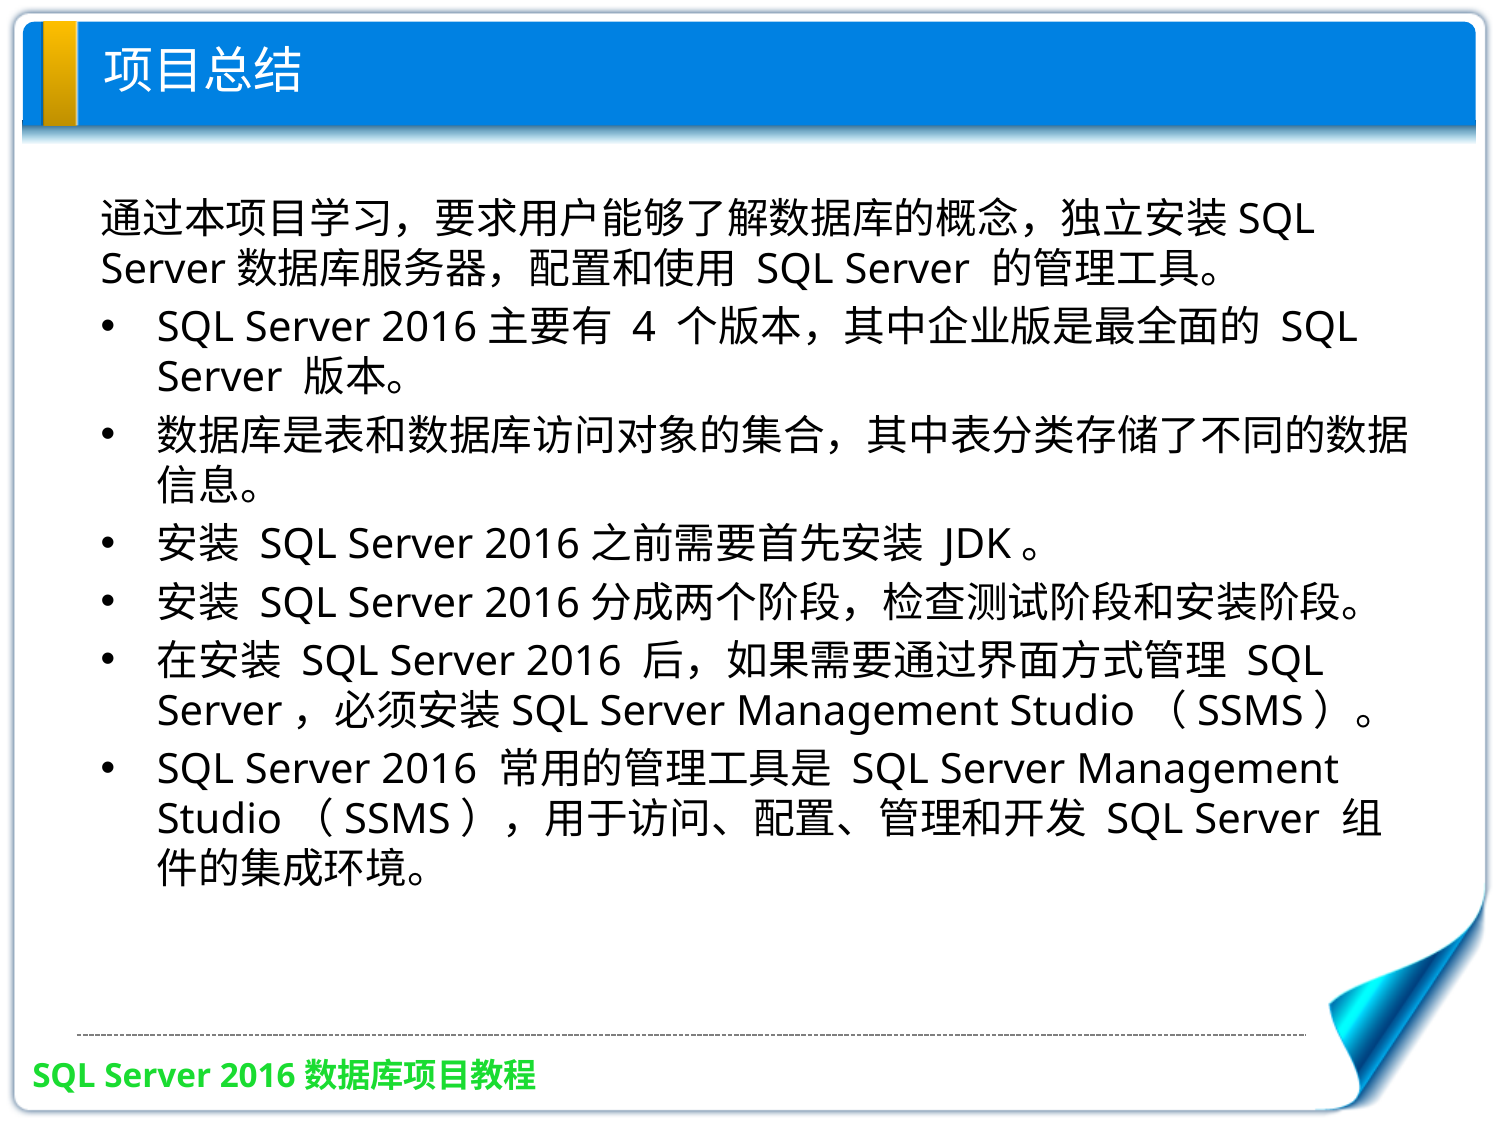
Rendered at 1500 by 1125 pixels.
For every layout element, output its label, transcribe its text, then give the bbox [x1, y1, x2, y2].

list 通过本项目学习，要求用户能够了解数据库的概念，独立安装SQL Server数据库服务器，配置和使用 SQL Server 的管理工具。 SQL Server 2016主要有 4 个版本，其中企业版是最全面的 SQL Server 版本。 数据库是表和数据库访问对象的集合，其中表分类存储了不同的数据信息。 安装 SQL Server 2016之前需要首先安装 JDK。 安装 SQL Server 2016分成两个阶段，检查测试阶段和安装阶段。 在安装 SQL Server 2016 后，如果需要通过界面方式管理 SQL Server，必须安装SQL Server Management Studio（SSMS）。 SQL Server 2016 常用的管理工具是 SQL Server Management Studio（SSMS），用于访问、配置、管理和开发 SQL Server 组件的集成环境。 [85, 184, 1436, 922]
title 项目总结 [88, 30, 1301, 124]
picture [0, 0, 1500, 1125]
